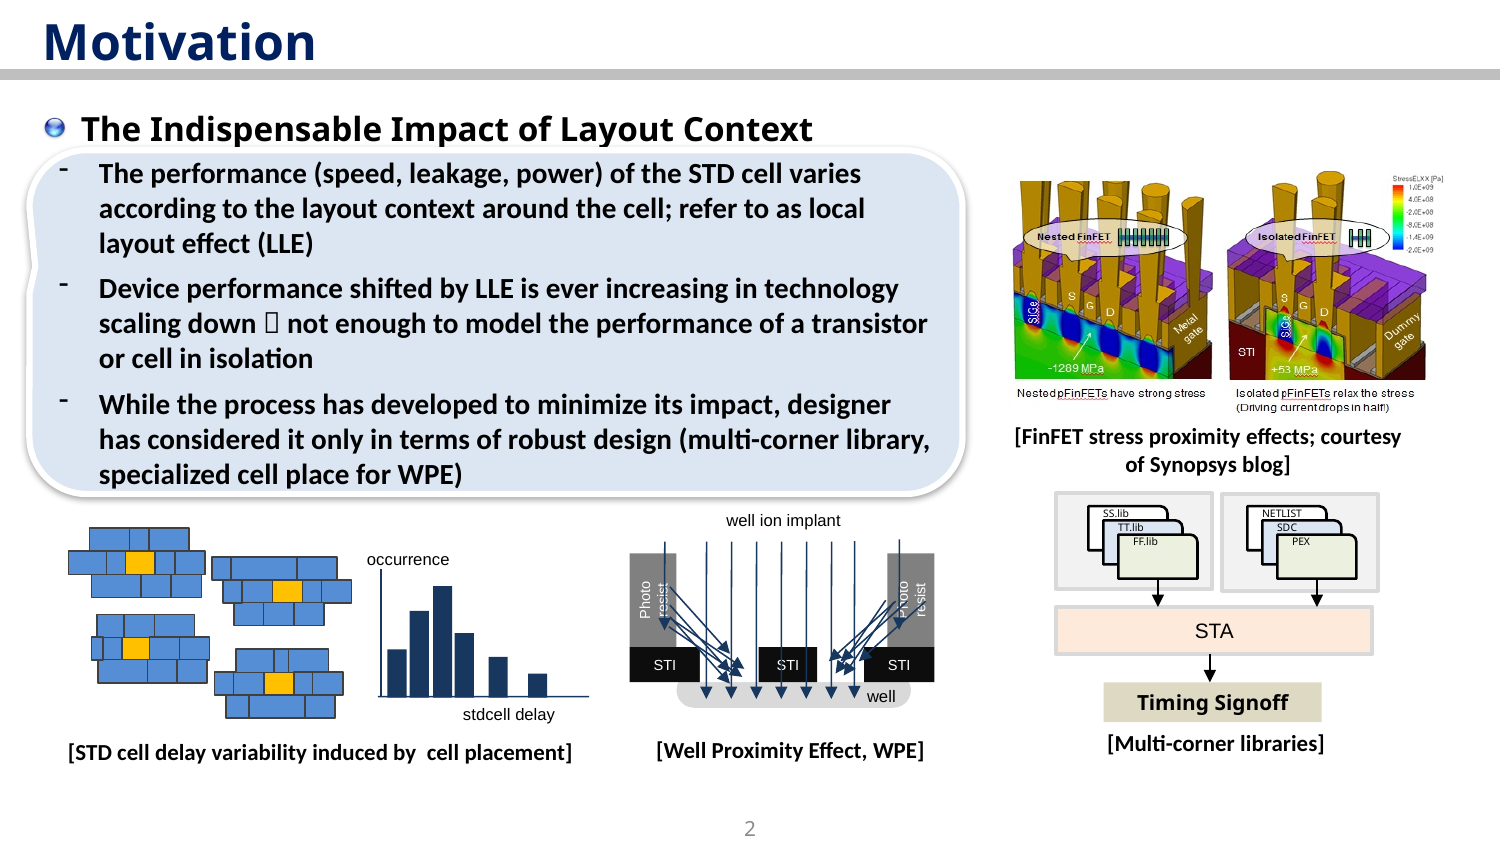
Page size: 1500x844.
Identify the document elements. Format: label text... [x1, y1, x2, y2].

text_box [68, 527, 609, 733]
list The Indispensable Impact of Layout Context [30, 94, 1470, 794]
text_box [1055, 492, 1378, 723]
text_box [STD cell delay variability induced by cell placement] [53, 730, 609, 773]
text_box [629, 502, 958, 714]
text_box The performance (speed, leakage, power) of the STD cell varies according to the layout context around the cell; refer to as local layout effect (LLE) Device performance shifted by LLE is ever increasing in technology scaling down  not enough to model the performance of a transistor or cell in isolation While the process has developed to minimize its impact, designer has considered it only in terms of robust design (multi-corner library, specialized cell place for WPE) [26, 146, 966, 498]
text_box [FinFET stress proximity effects; courtesy of Synopsys blog] [990, 422, 1427, 484]
slide_number 2 [0, 807, 1500, 844]
picture [42, 116, 67, 140]
text_box [Multi-corner libraries] [998, 721, 1435, 764]
text_box [Well Proximity Effect, WPE] [641, 728, 1022, 771]
title Motivation [30, 5, 1470, 75]
picture [985, 171, 1447, 414]
